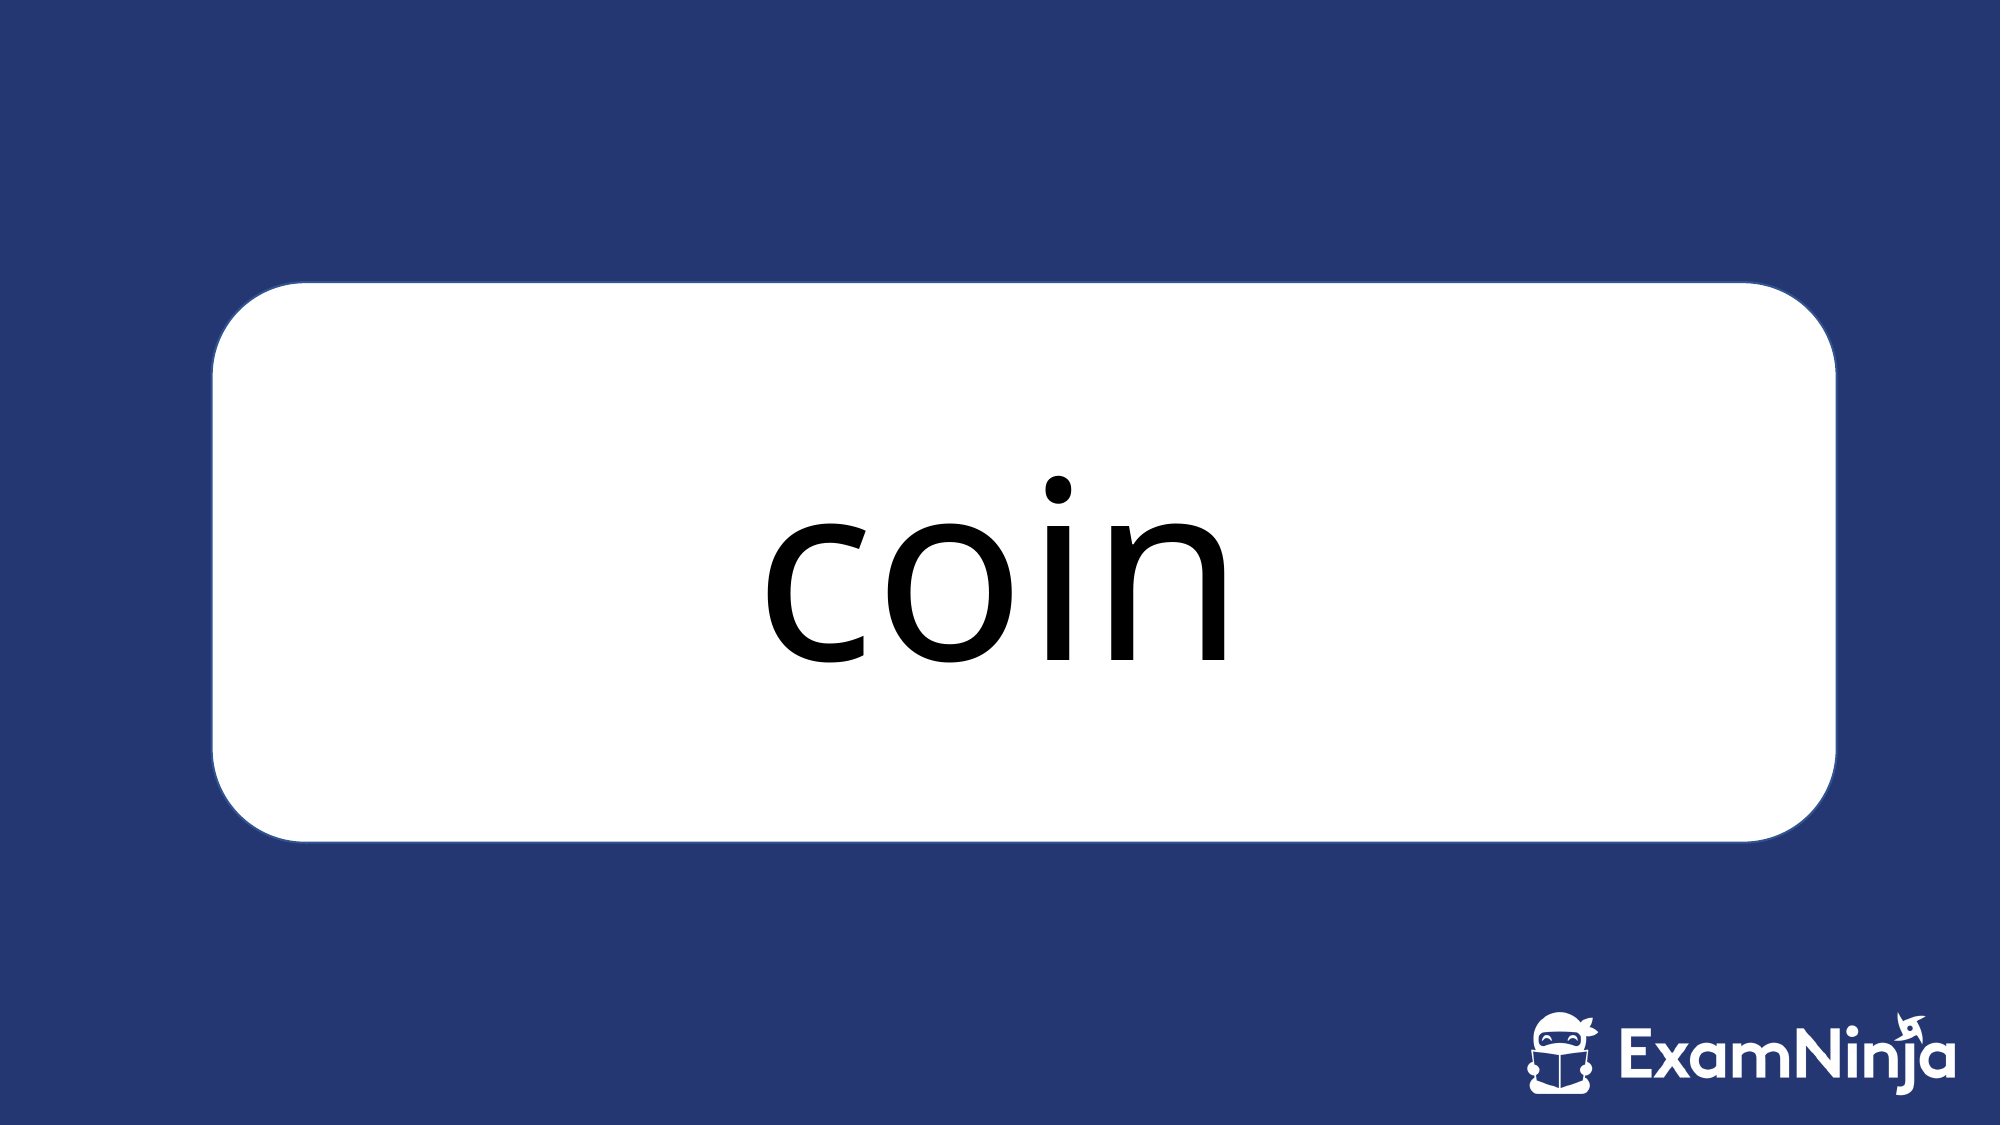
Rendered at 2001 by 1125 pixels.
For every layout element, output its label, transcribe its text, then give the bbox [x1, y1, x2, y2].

text_box coin [143, 403, 1857, 719]
text_box [210, 719, 1838, 844]
text_box [210, 281, 1838, 403]
picture [1501, 1003, 1979, 1102]
